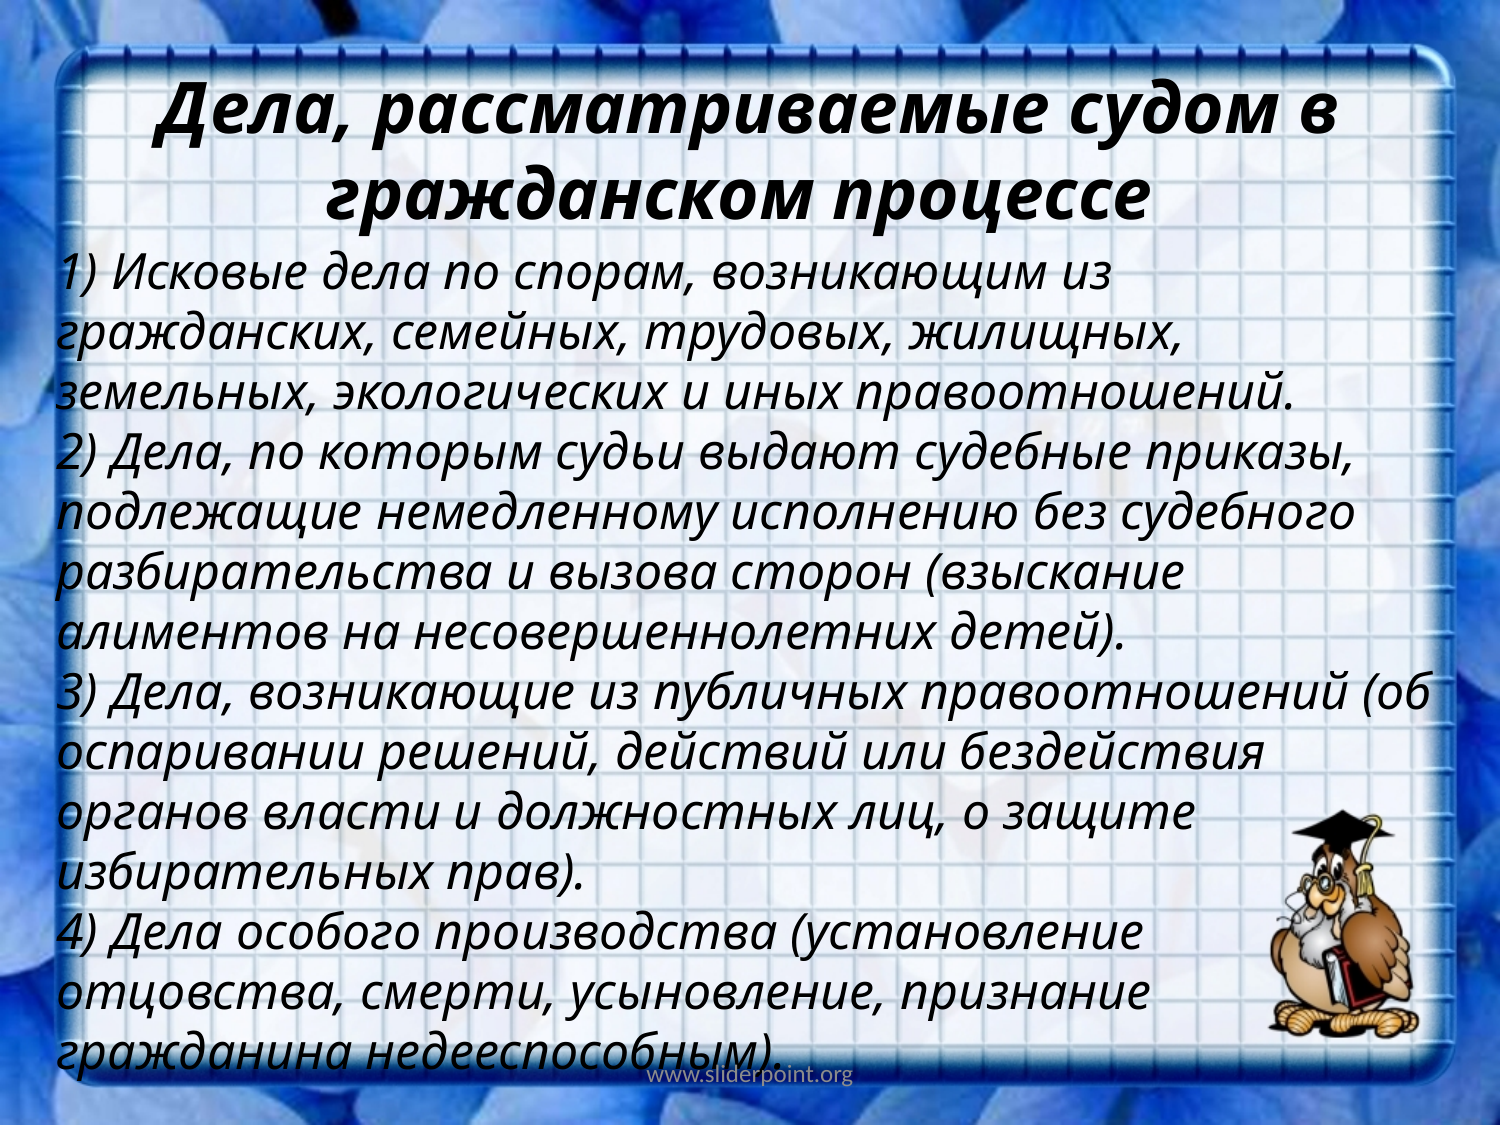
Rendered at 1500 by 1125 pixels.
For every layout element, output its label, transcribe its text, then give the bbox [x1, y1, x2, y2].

text_box 1) Исковые дела по спорам, возникающим из гражданских, семейных, трудовых, жилищных, земельных, экологических и иных правоотношений. 2) Дела, по которым судьи выдают судебные приказы, подлежащие немедленному исполнению без судебного разбирательства и вызова сторон (взыскание алиментов на несовершеннолетних детей). 3) Дела, возникающие из публичных правоотношений (об оспаривании решений, действий или бездействия органов власти и должностных лиц, о защите избирательных прав). 4) Дела особого производства (установление отцовства, смерти, усыновление, признание гражданина недееспособным). [41, 231, 1459, 1087]
footer www.sliderpoint.org [512, 1042, 988, 1103]
picture [0, 0, 1500, 1125]
title Дела, рассматриваемые судом в гражданском процессе [64, 54, 1415, 231]
